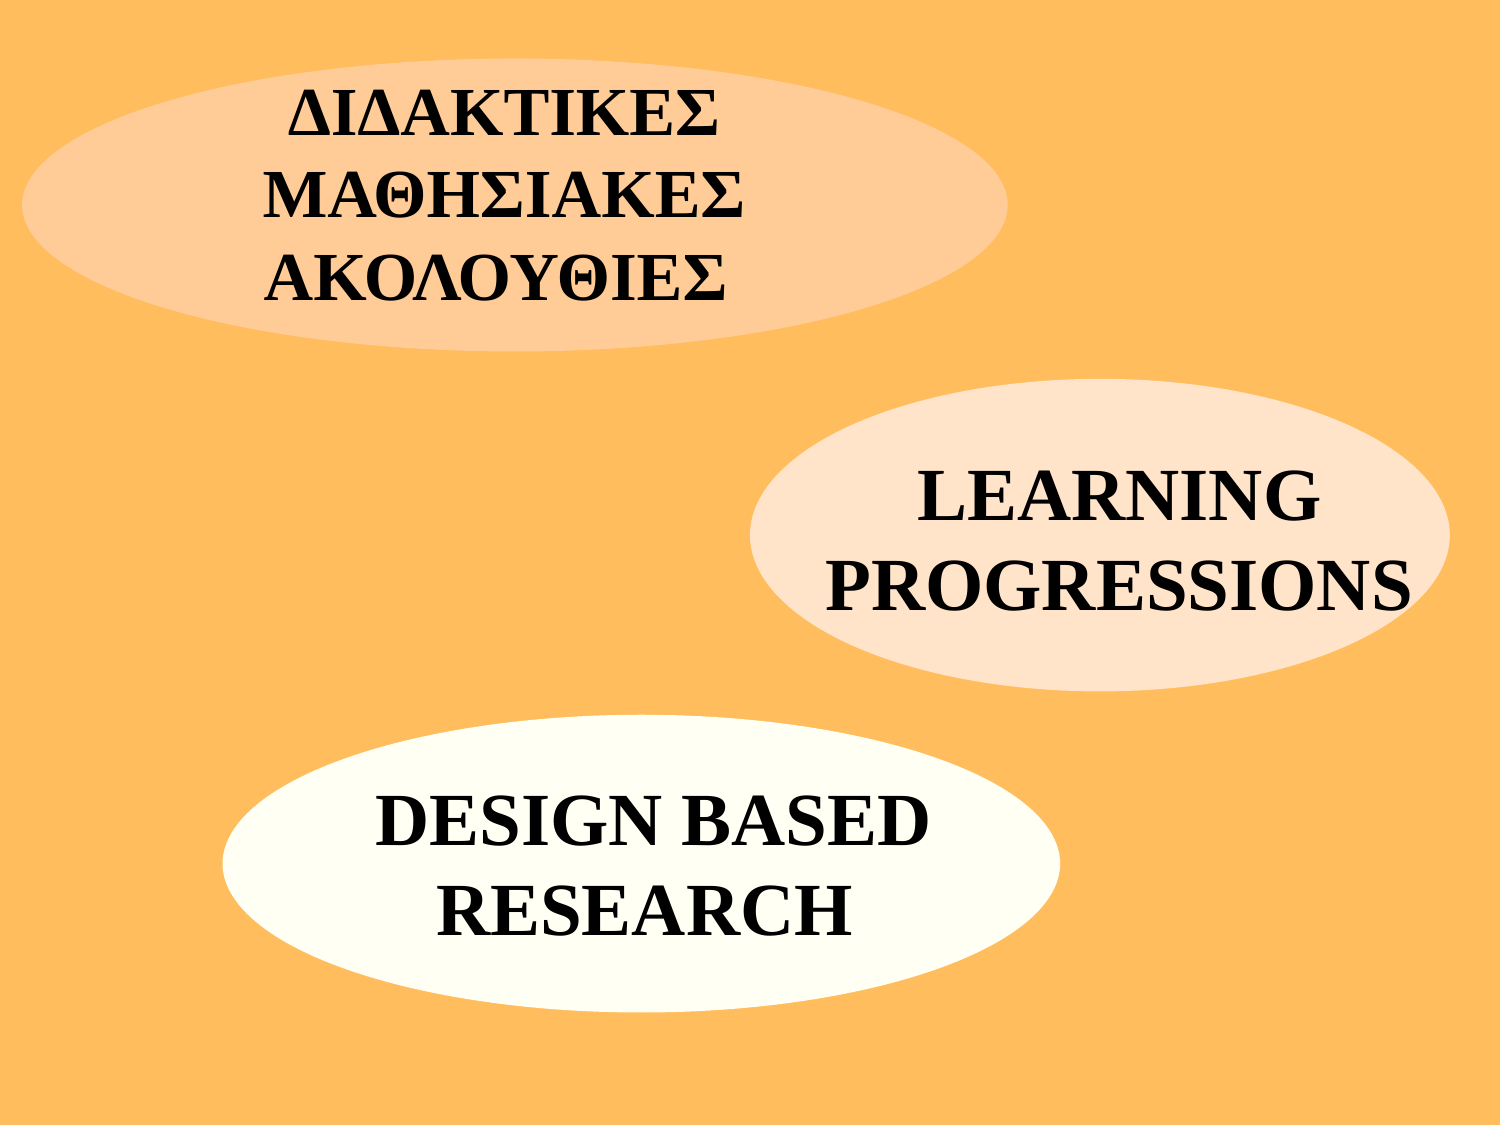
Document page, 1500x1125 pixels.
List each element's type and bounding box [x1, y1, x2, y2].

text_box [222, 714, 1061, 1013]
text_box [21, 58, 1008, 352]
text_box [749, 378, 1454, 692]
